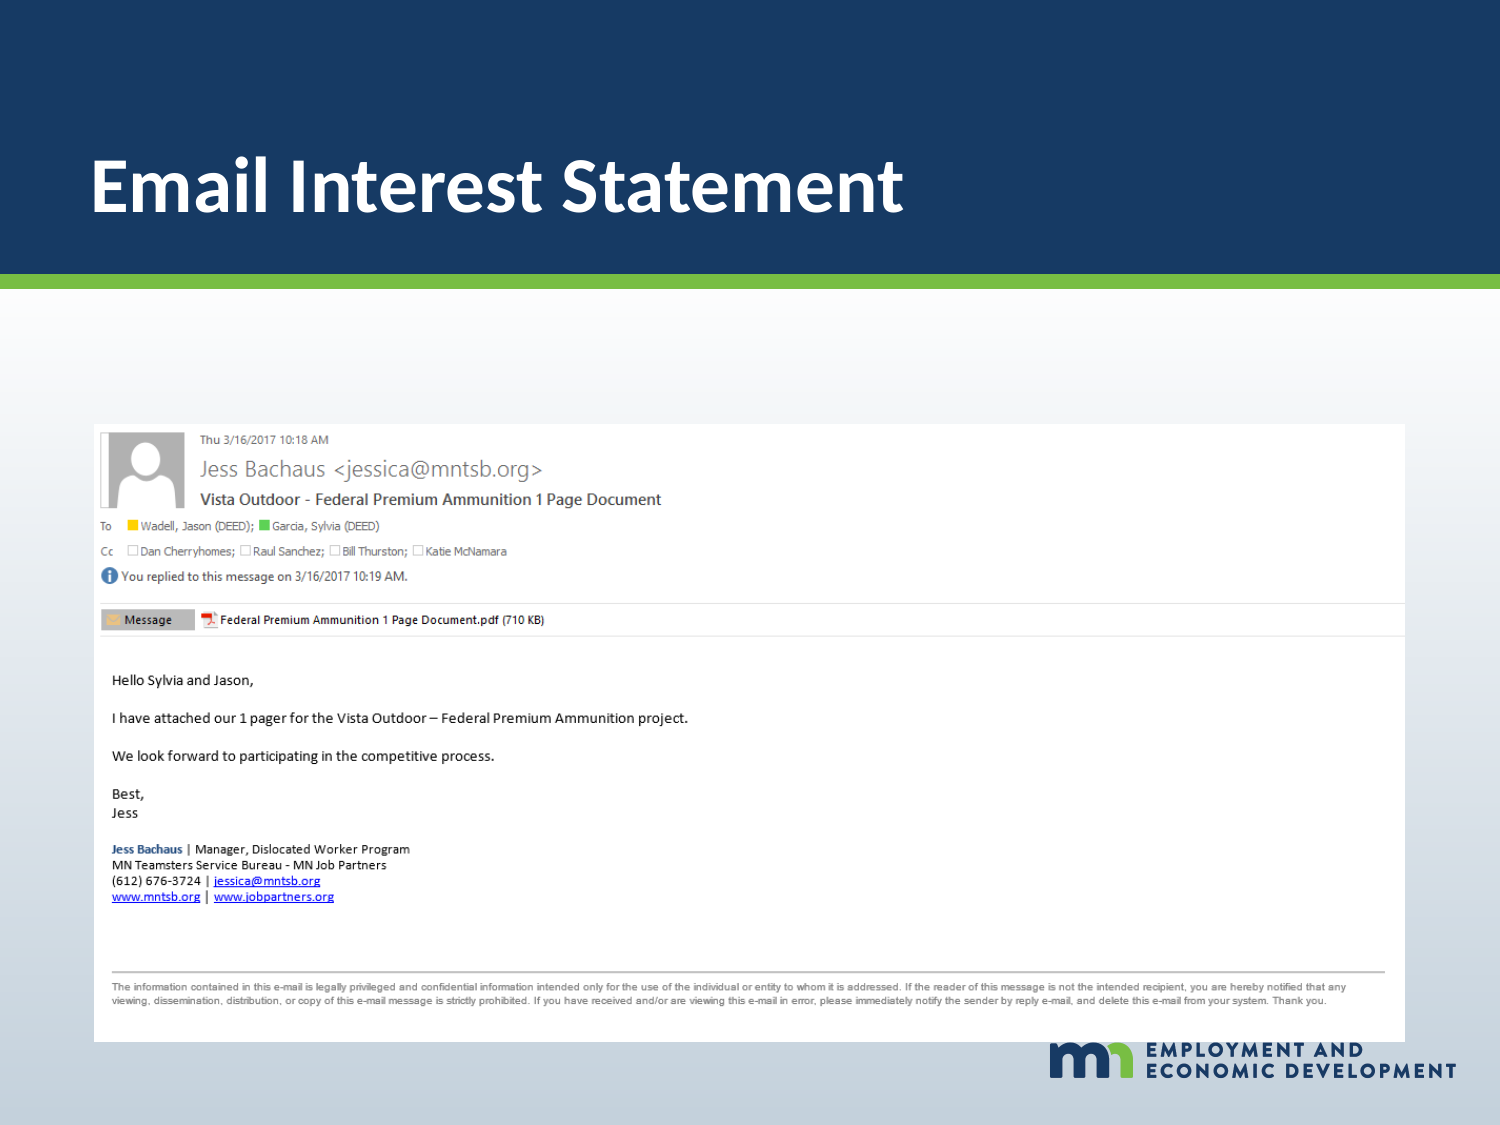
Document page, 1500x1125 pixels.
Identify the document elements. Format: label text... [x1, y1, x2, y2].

title Email Interest Statement [75, 99, 1425, 263]
picture [0, 0, 1500, 1125]
